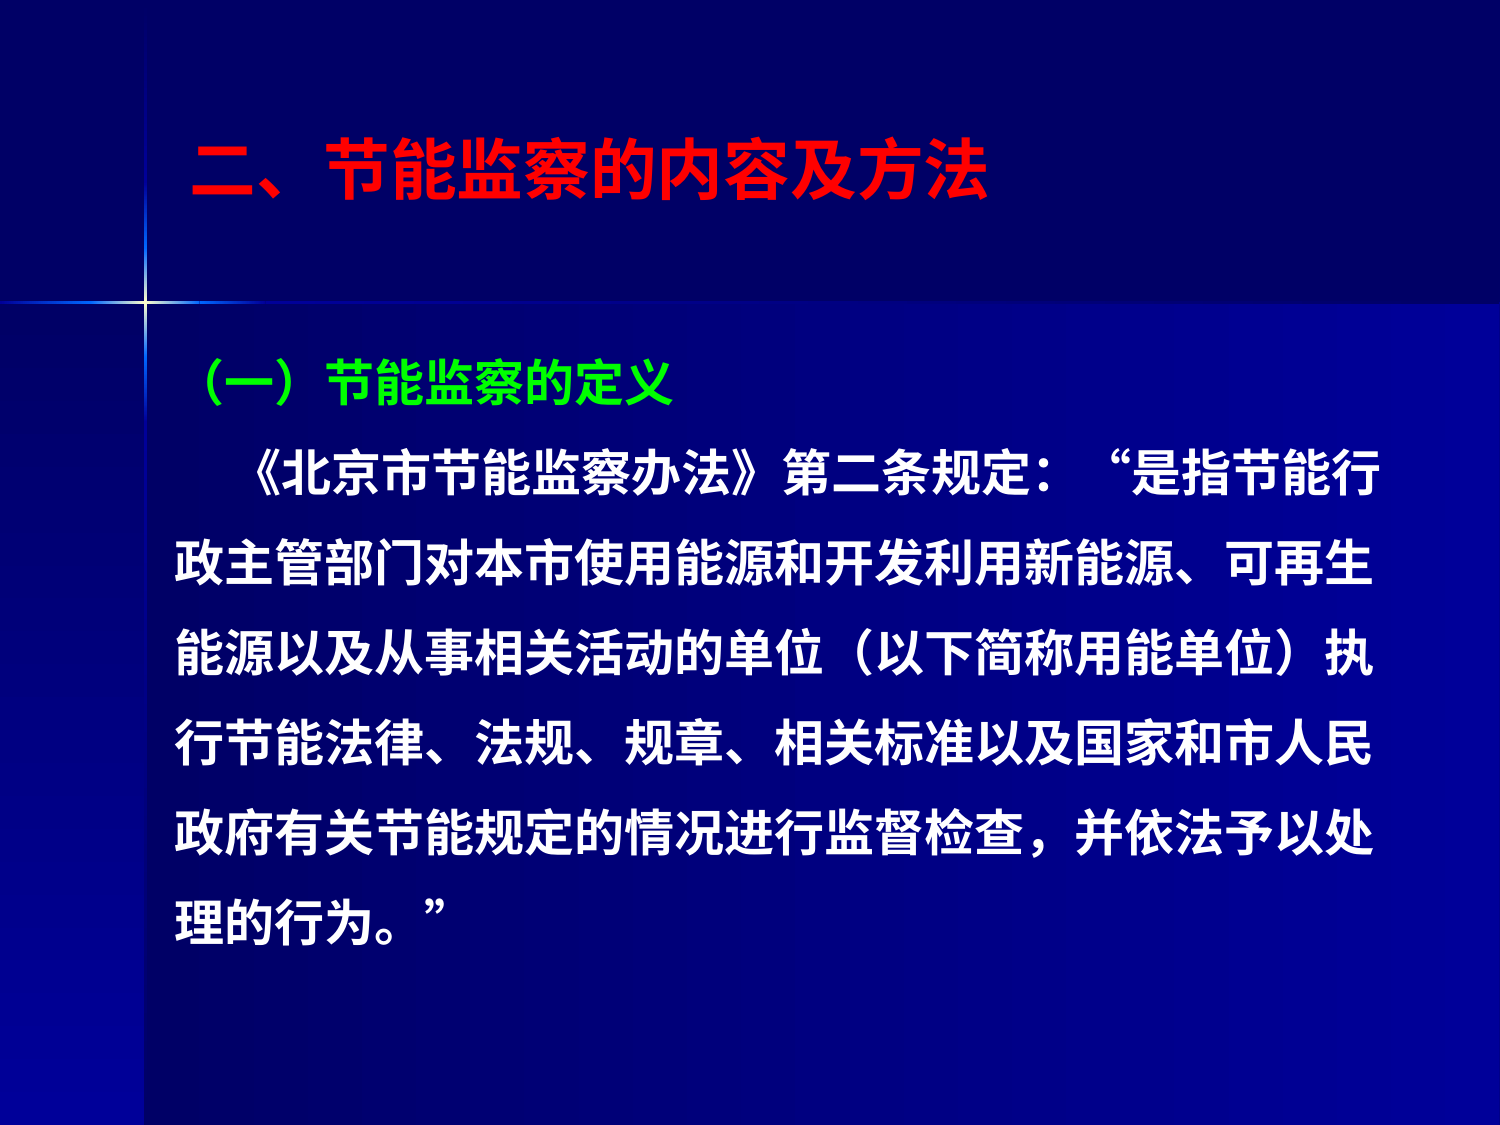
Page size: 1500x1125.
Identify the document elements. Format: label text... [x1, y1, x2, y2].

list （一）节能监察的定义 《北京市节能监察办法》第二条规定：“是指节能行政主管部门对本市使用能源和开发利用新能源、可再生能源以及从事相关活动的单位（以下简称用能单位）执行节能法律、法规、规章、相关标准以及国家和市人民政府有关节能规定的情况进行监督检查，并依法予以处理的行为。” [159, 314, 1413, 1001]
title 二、节能监察的内容及方法 [174, 49, 1413, 286]
